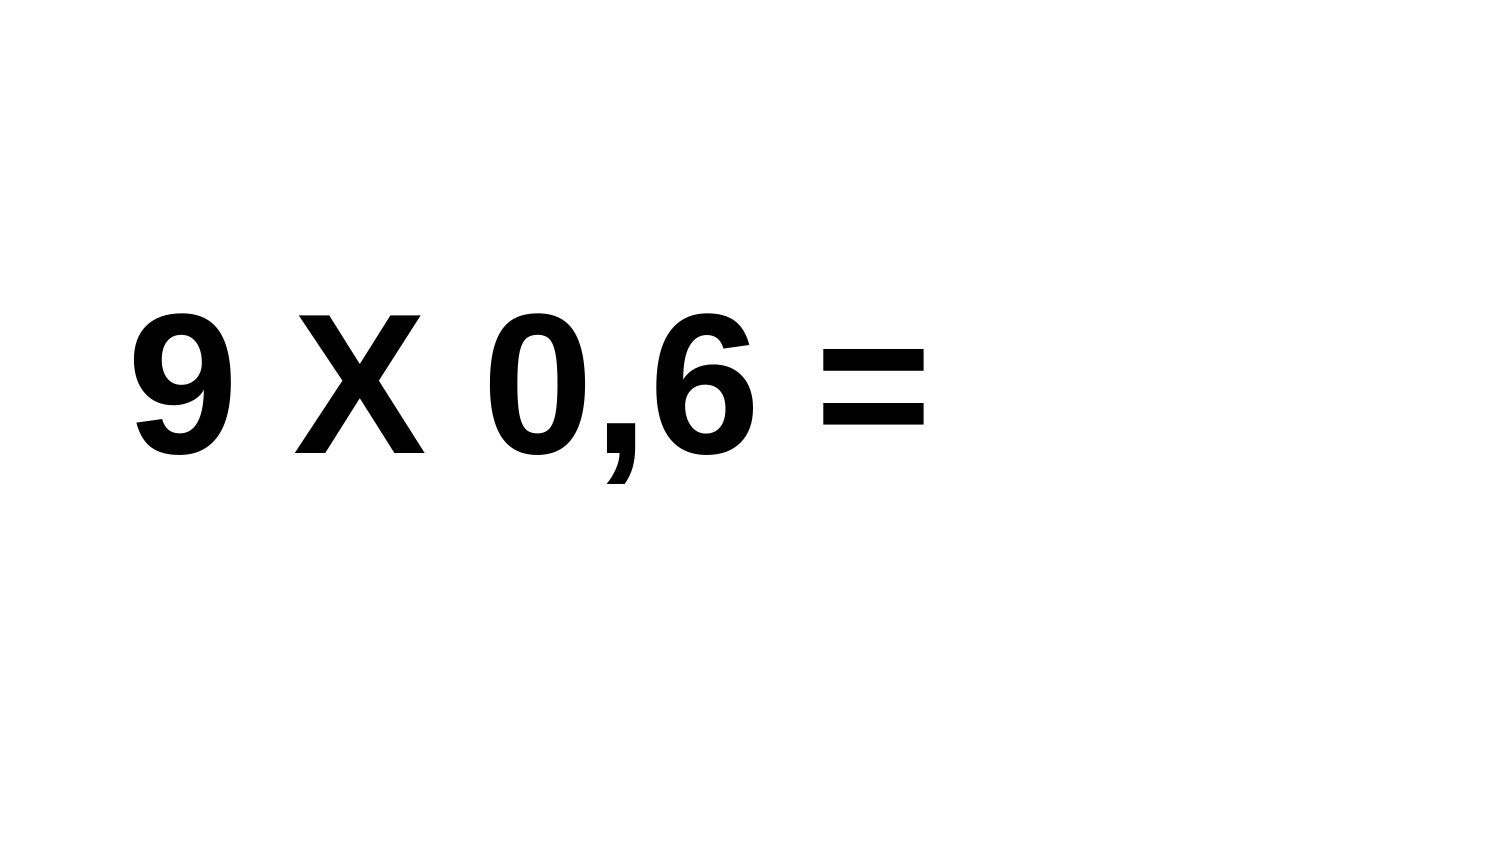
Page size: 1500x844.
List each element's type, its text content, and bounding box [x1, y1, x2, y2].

text_box 9 X 0,6 = [112, 318, 1388, 509]
